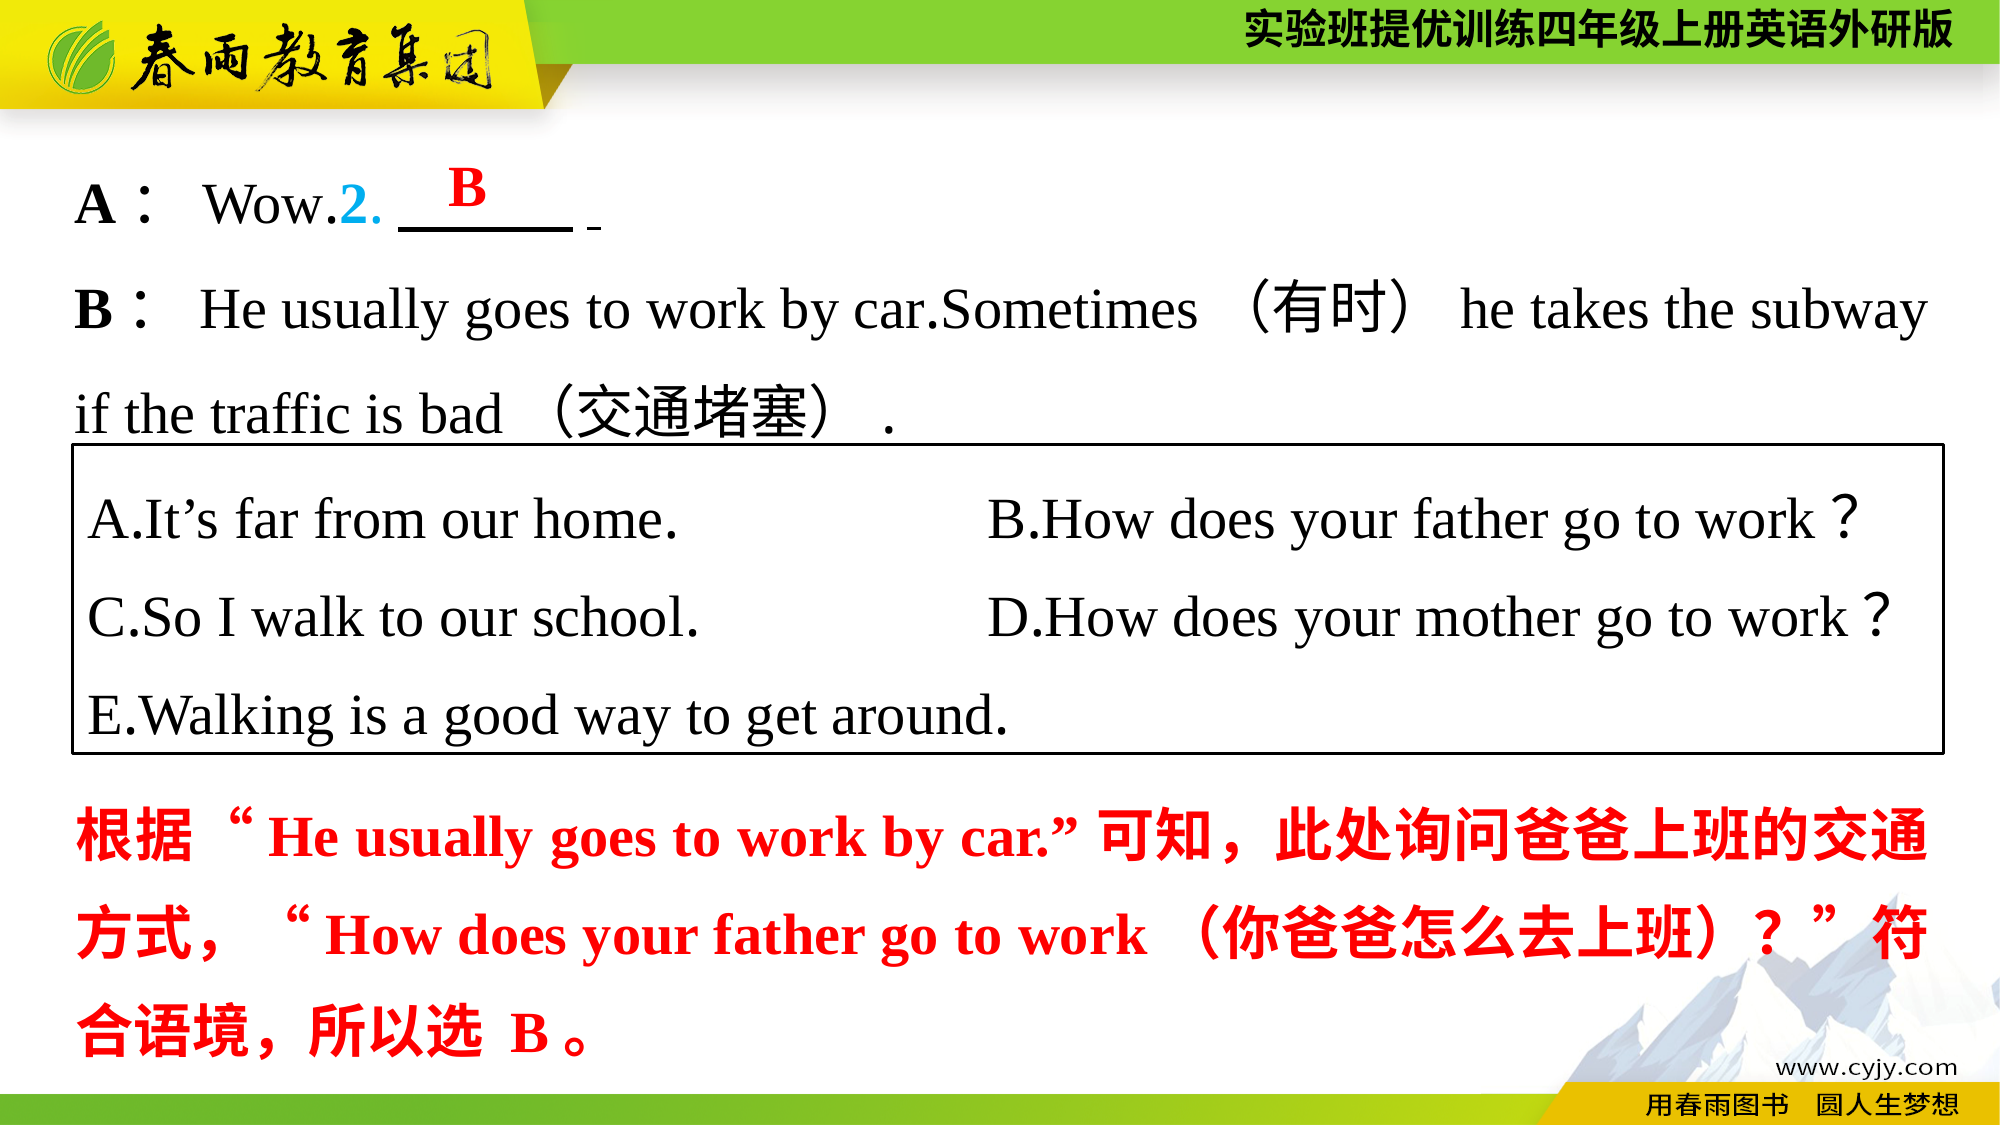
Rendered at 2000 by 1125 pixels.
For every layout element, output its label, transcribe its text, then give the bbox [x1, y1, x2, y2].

picture [0, 0, 2000, 1125]
text_box 根据“He usually goes to work by car.”可知，此处询问爸爸上班的交通方式，“How does your father go to work（你爸爸怎么去上班）？”符合语境，所以选 B。 [60, 762, 1945, 1072]
text_box A.It’s far from our home. B.How does your father go to work？ C.So I walk to our school. D.How does your mother go to work？ E.Walking is a good way to get around. [72, 444, 1944, 754]
list A：Wow.2. . B：He usually goes to work by car.Sometimes（有时）he takes the subway if the traffic is bad（交通堵塞）. [59, 122, 1944, 456]
text_box B [433, 140, 502, 226]
